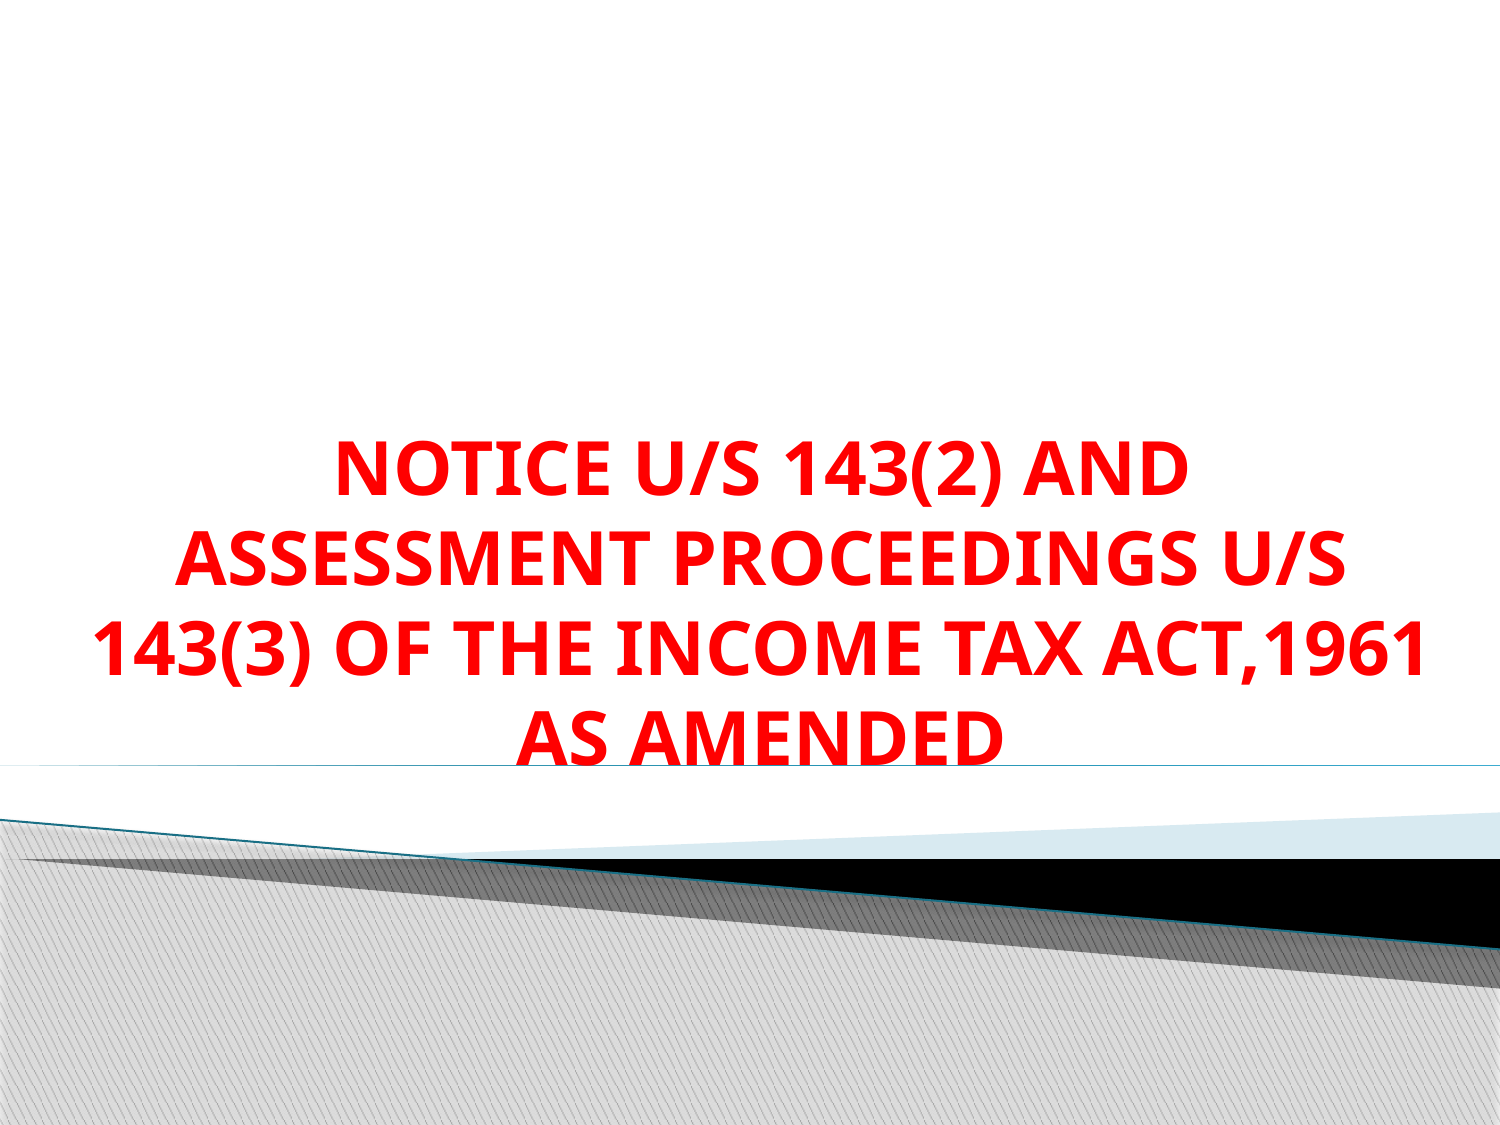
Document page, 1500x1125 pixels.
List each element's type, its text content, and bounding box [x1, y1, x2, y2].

picture [5, 859, 1500, 989]
title NOTICE U/S 143(2) AND ASSESSMENT PROCEEDINGS U/S 143(3) OF THE INCOME TAX ACT,1961 AS AMENDED [75, 200, 1450, 788]
